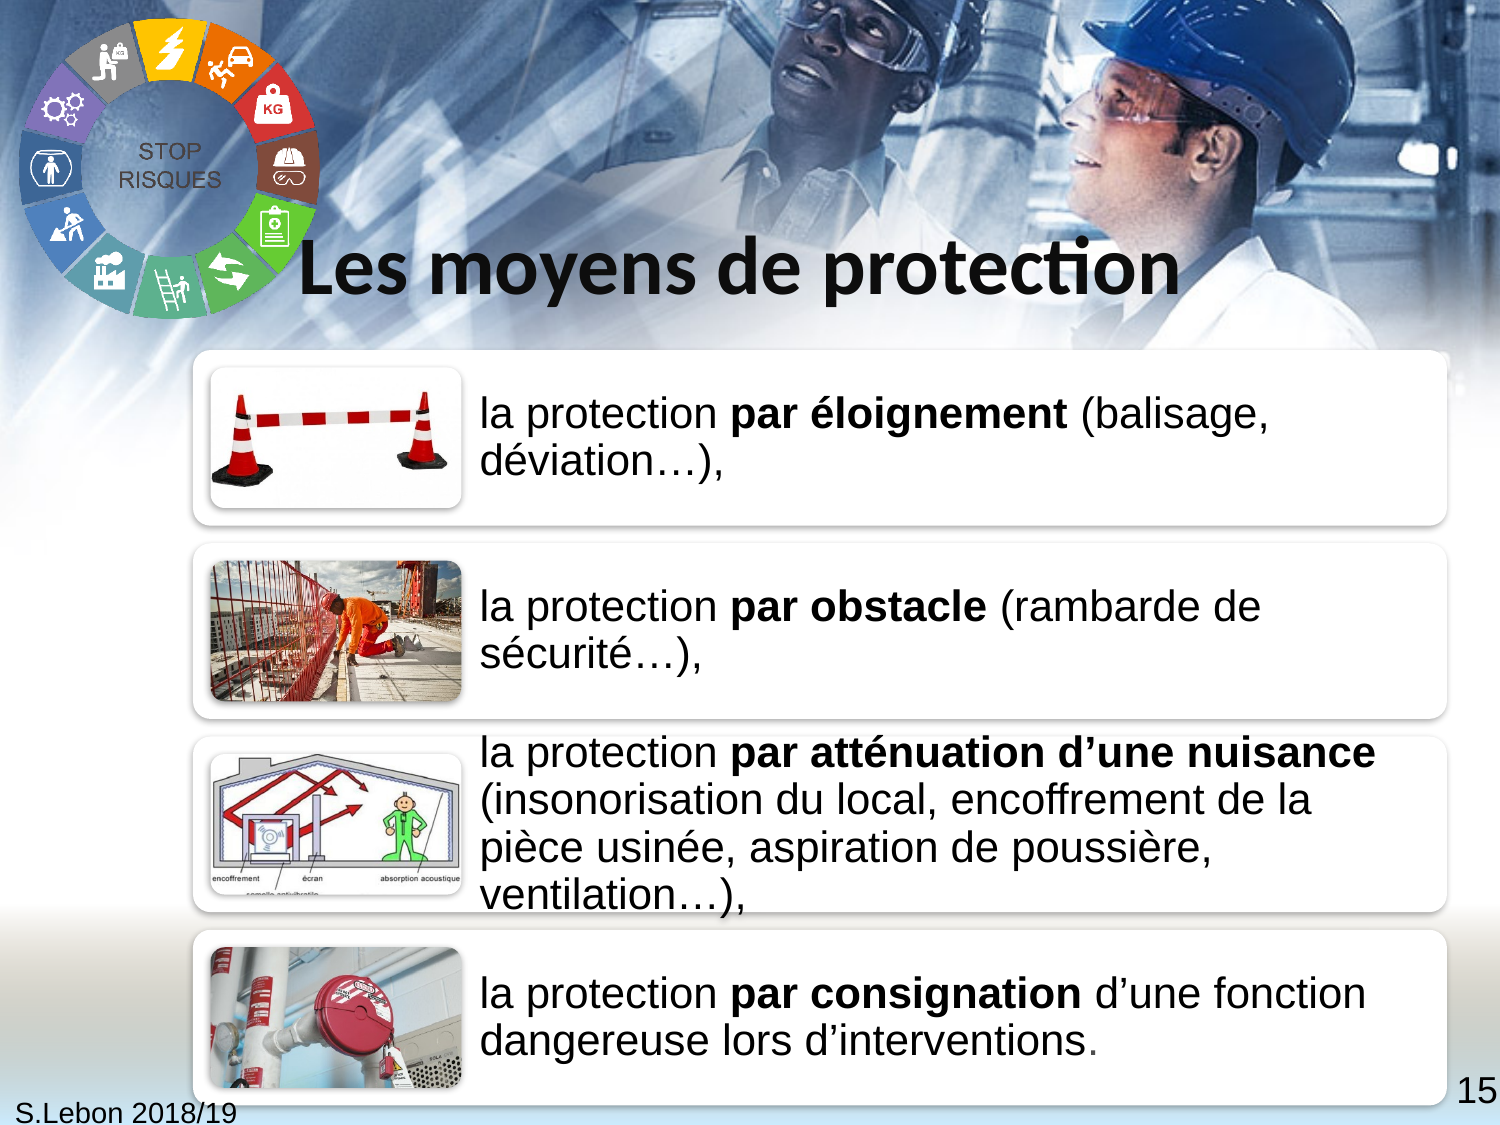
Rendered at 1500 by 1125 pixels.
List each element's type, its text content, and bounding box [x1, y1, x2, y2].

picture [0, 0, 1500, 939]
text_box 15 [1441, 1058, 1500, 1119]
title Les moyens de protection [341, 219, 1288, 304]
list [192, 349, 1448, 1107]
text_box S.Lebon 2018/19 [0, 1087, 390, 1125]
